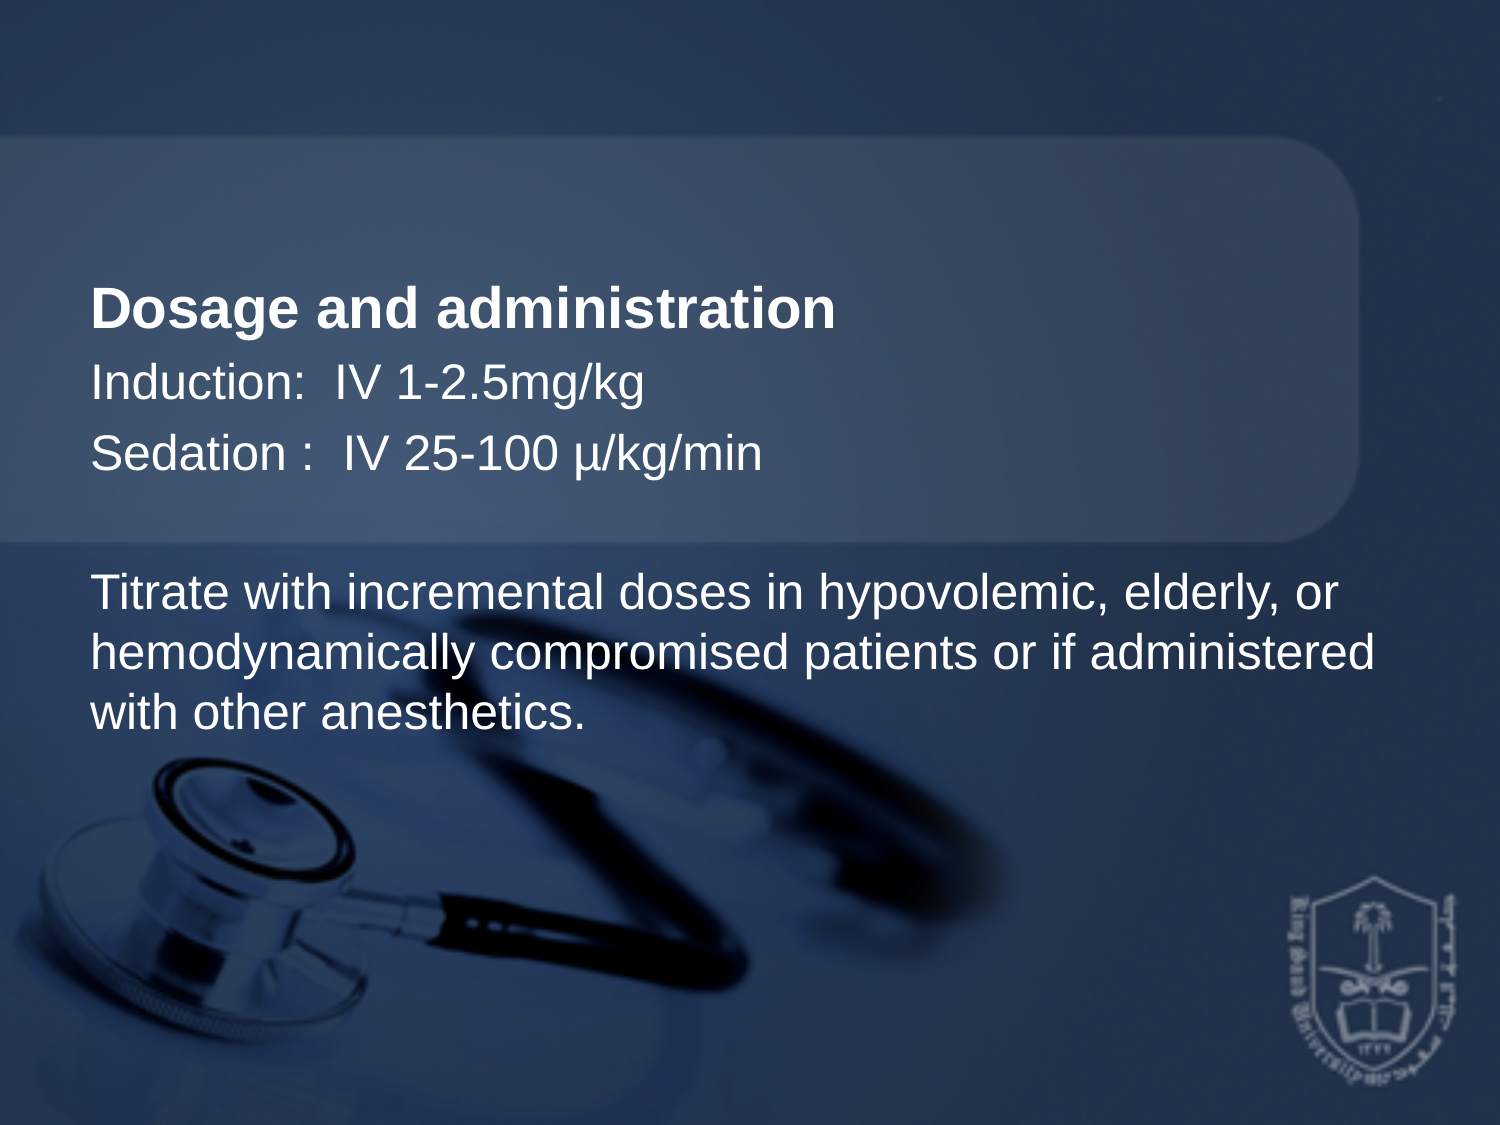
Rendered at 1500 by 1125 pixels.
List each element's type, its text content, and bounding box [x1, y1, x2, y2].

picture [0, 0, 1500, 1125]
list Dosage and administration Induction: IV 1-2.5mg/kg Sedation : IV 25-100 µ/kg/min Titrate with incremental doses in hypovolemic, elderly, or hemodynamically compromised patients or if administered with other anesthetics. [75, 262, 1425, 1005]
